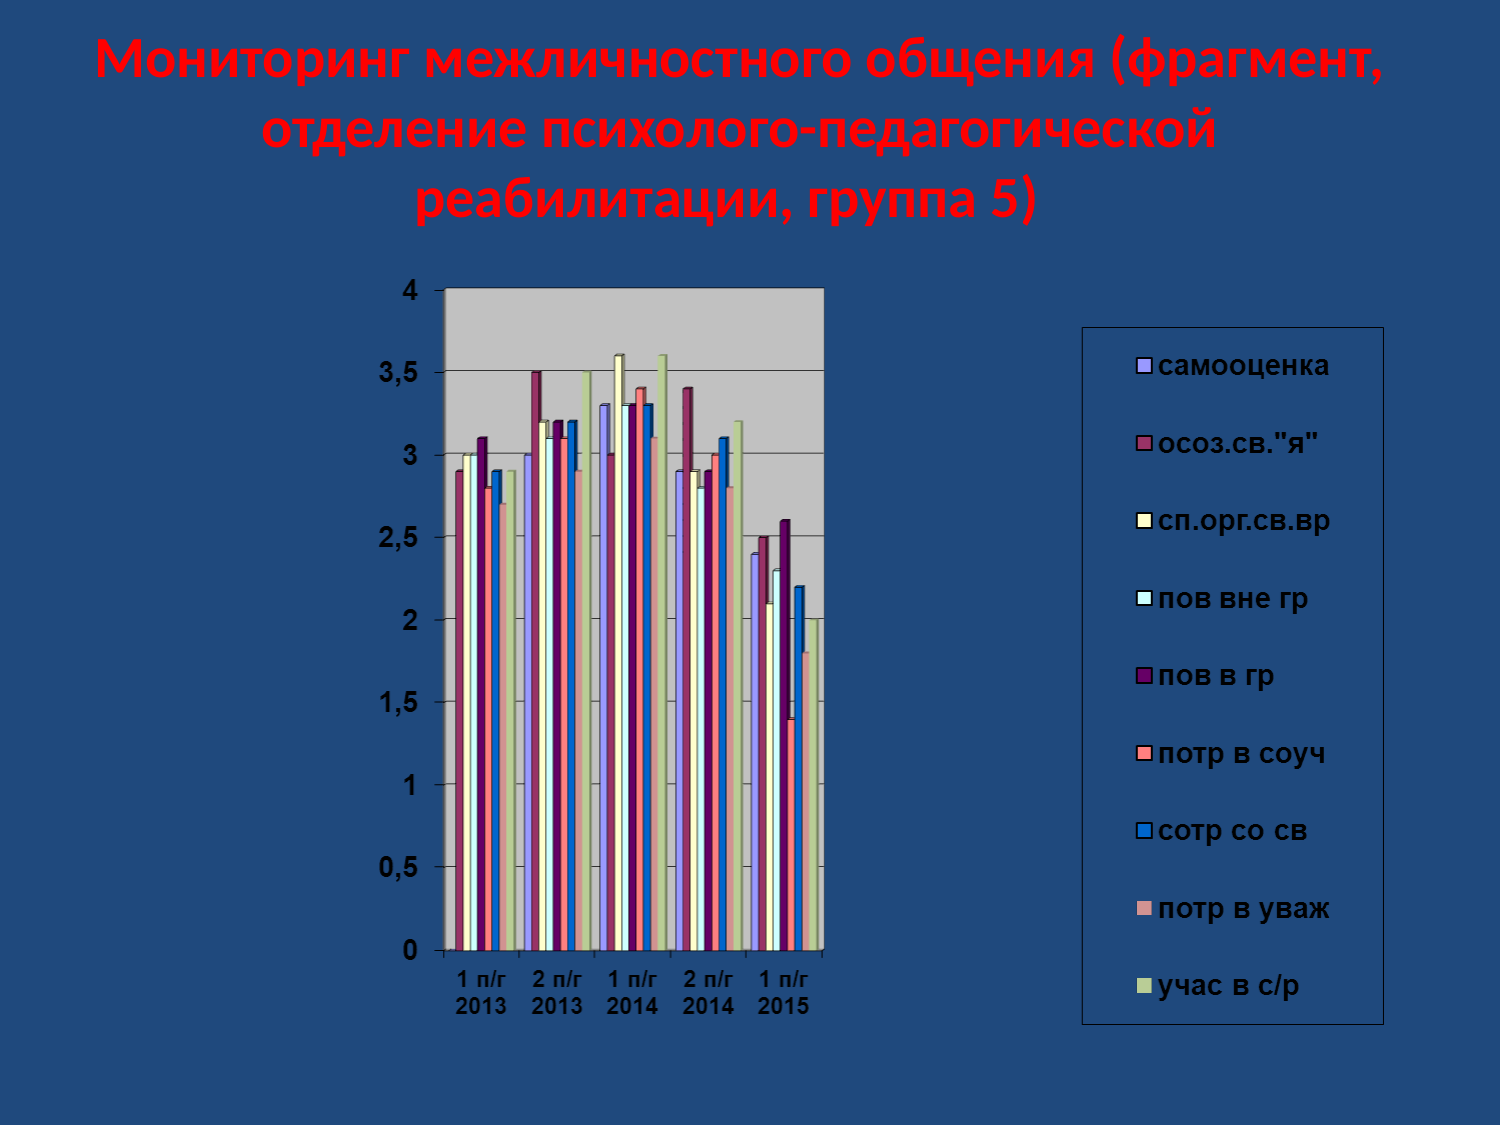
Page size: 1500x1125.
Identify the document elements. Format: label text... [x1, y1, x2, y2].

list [20, 253, 1434, 1079]
title Мониторинг межличностного общения (фрагмент, отделение психолого-педагогической реабилитации, группа 5) [64, 30, 1416, 148]
